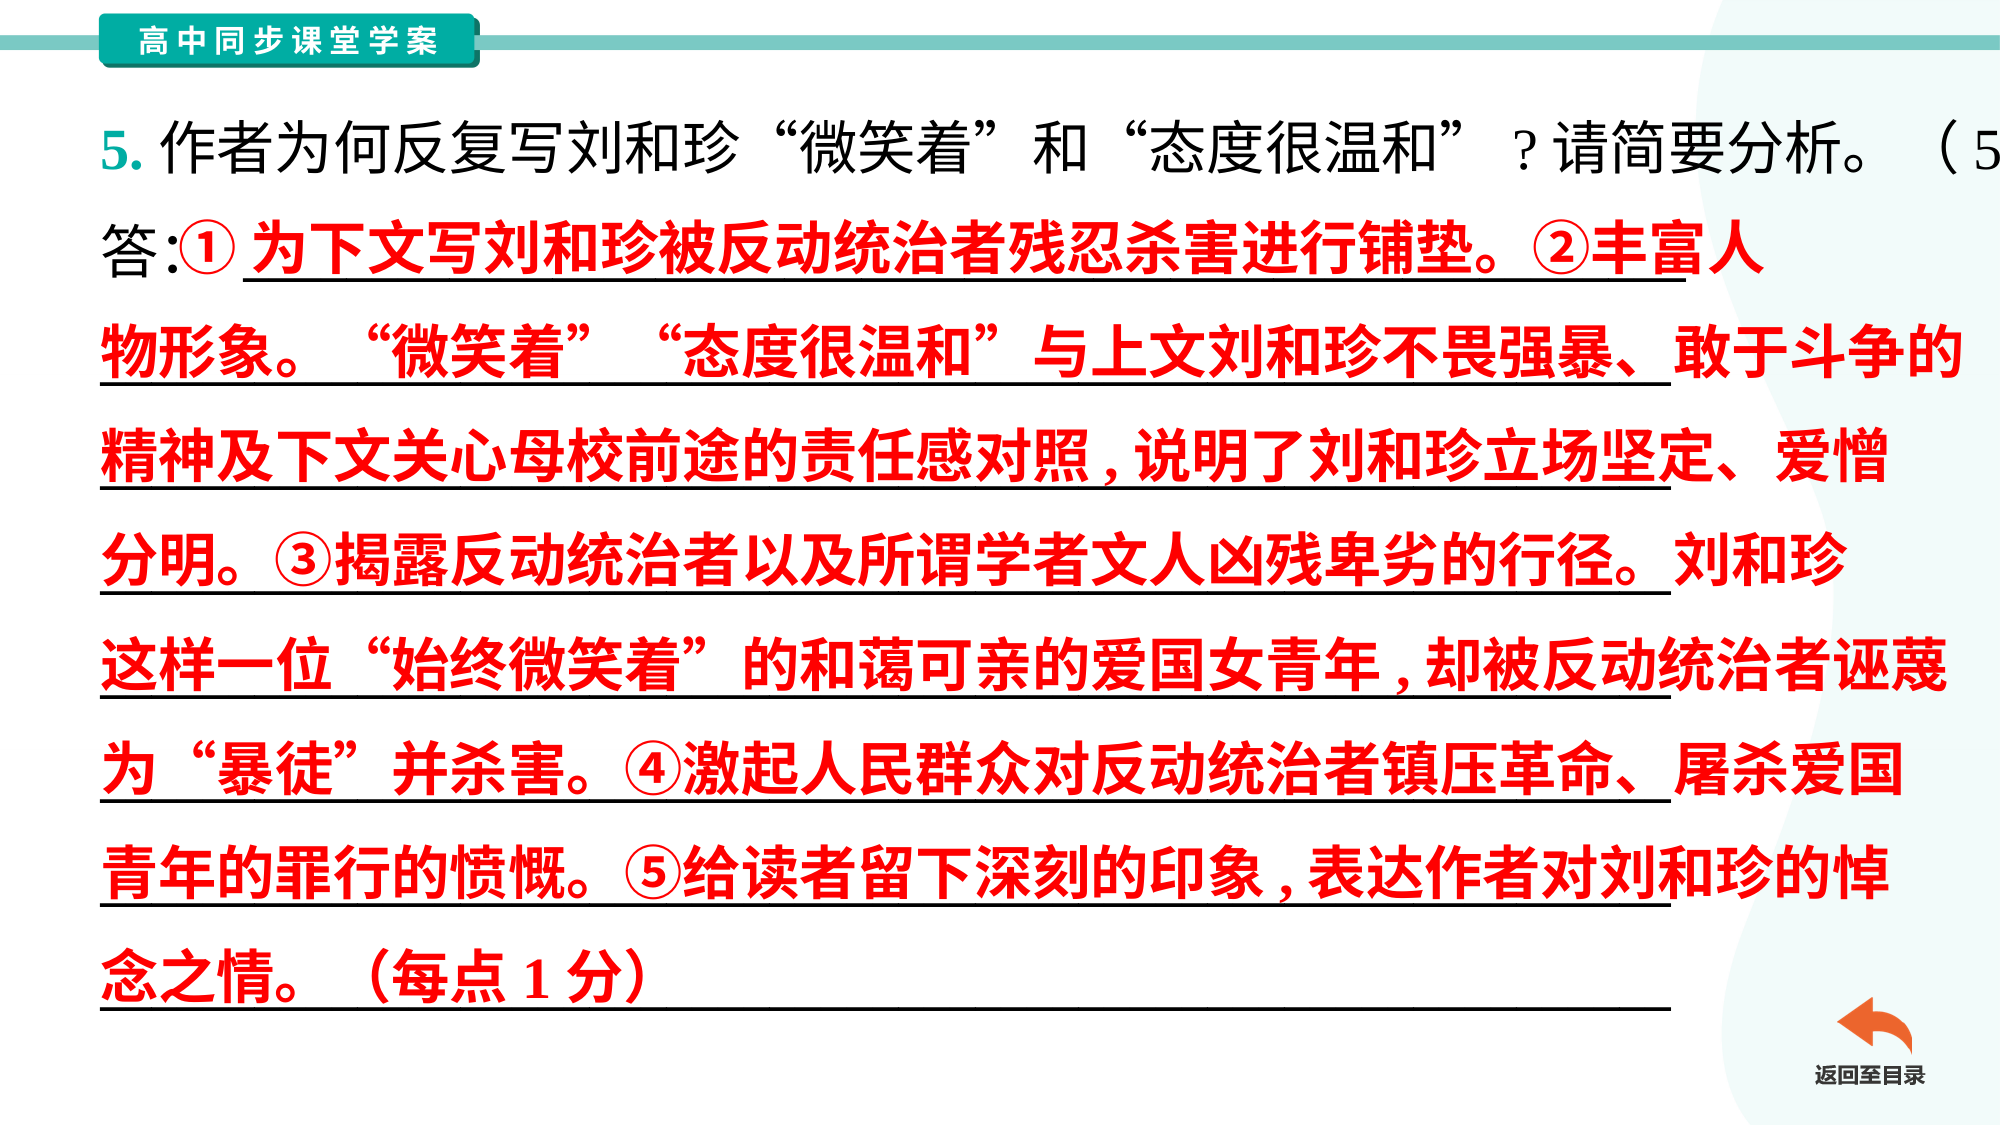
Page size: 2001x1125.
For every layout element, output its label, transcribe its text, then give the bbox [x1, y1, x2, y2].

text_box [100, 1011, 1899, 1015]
text_box 5.作者为何反复写刘和珍“微笑着”和“态度很温和”?请简要分析。（5分） 答： ________________________________________________________ _____________________________________________________________ _____________________________________________________________ _____________________________________________________________ _____________________________________________________________ _____________________________________________________________ _____________________________________________________________ _____________________________________________________________ [100, 76, 1899, 176]
text_box ①为下文写刘和珍被反动统治者残忍杀害进行铺垫。②丰富人 物形象。“微笑着”“态度很温和”与上文刘和珍不畏强暴、敢于斗争的 精神及下文关心母校前途的责任感对照,说明了刘和珍立场坚定、爱憎 分明。③揭露反动统治者以及所谓学者文人凶残卑劣的行径。刘和珍 这样一位“始终微笑着”的和蔼可亲的爱国女青年,却被反动统治者诬蔑 为“暴徒”并杀害。④激起人民群众对反动统治者镇压革命、屠杀爱国 青年的罪行的愤慨。⑤给读者留下深刻的印象,表达作者对刘和珍的悼 念之情。（每点1分） [100, 176, 1899, 1011]
picture [0, 0, 2000, 1125]
